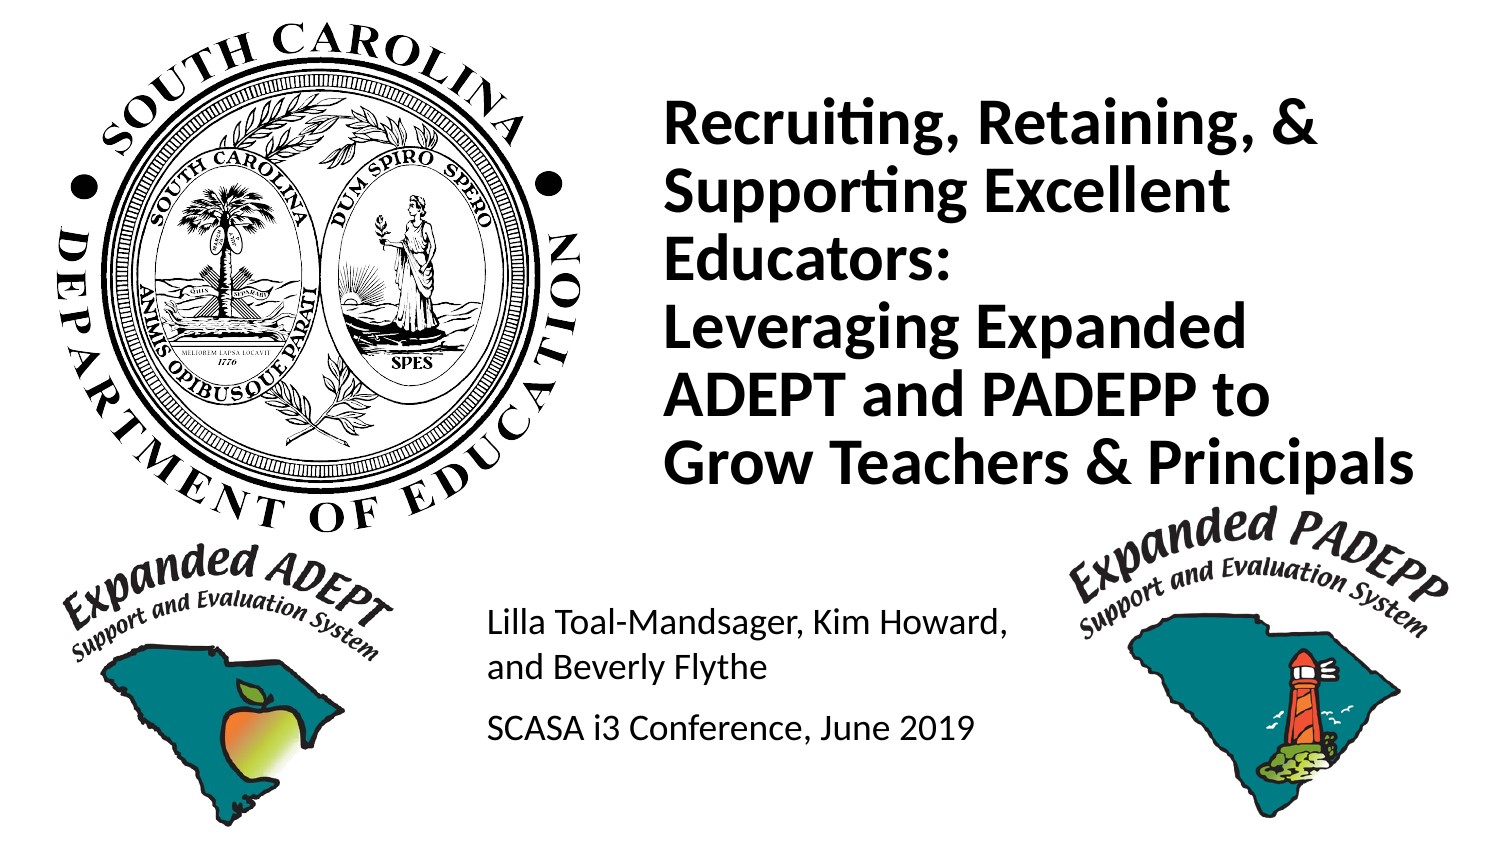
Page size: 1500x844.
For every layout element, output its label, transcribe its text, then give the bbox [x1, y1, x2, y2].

picture [42, 11, 598, 834]
subtitle Lilla Toal-Mandsager, Kim Howard, and Beverly Flythe SCASA i3 Conference, June 2019 [486, 536, 1066, 771]
title Recruiting, Retaining, & Supporting Excellent Educators: Leveraging Expanded ADEPT and PADEPP to Grow Teachers & Principals [663, 11, 1435, 498]
picture [1048, 482, 1455, 823]
